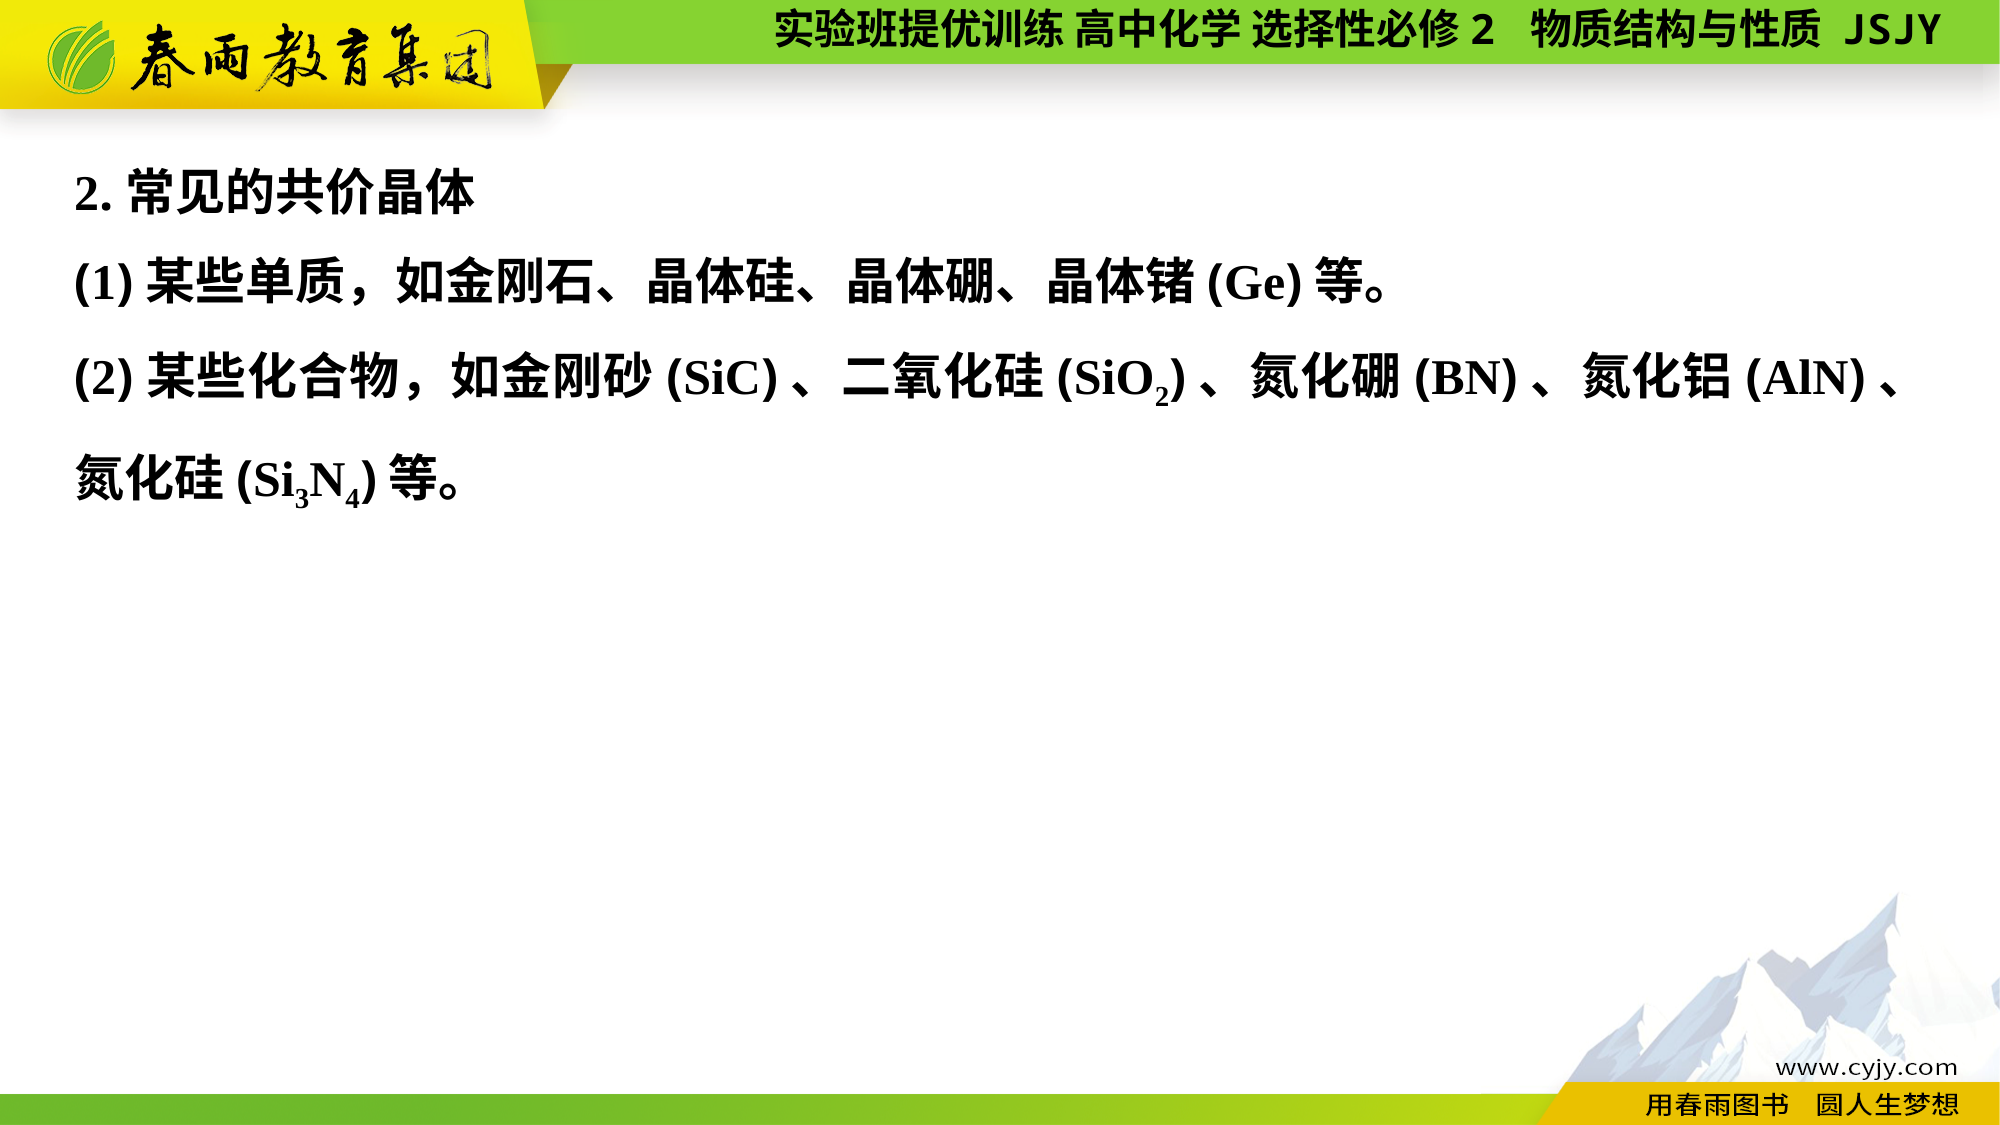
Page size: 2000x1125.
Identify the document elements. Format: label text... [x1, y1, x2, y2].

list 2.常见的共价晶体 (1)某些单质，如金刚石、晶体硅、晶体硼、晶体锗(Ge)等。 (2)某些化合物，如金刚砂(SiC)、二氧化硅(SiO2)、氮化硼(BN)、氮化铝(AlN)、氮化硅(Si3N4)等。 [59, 122, 1944, 502]
picture [0, 0, 2000, 1125]
